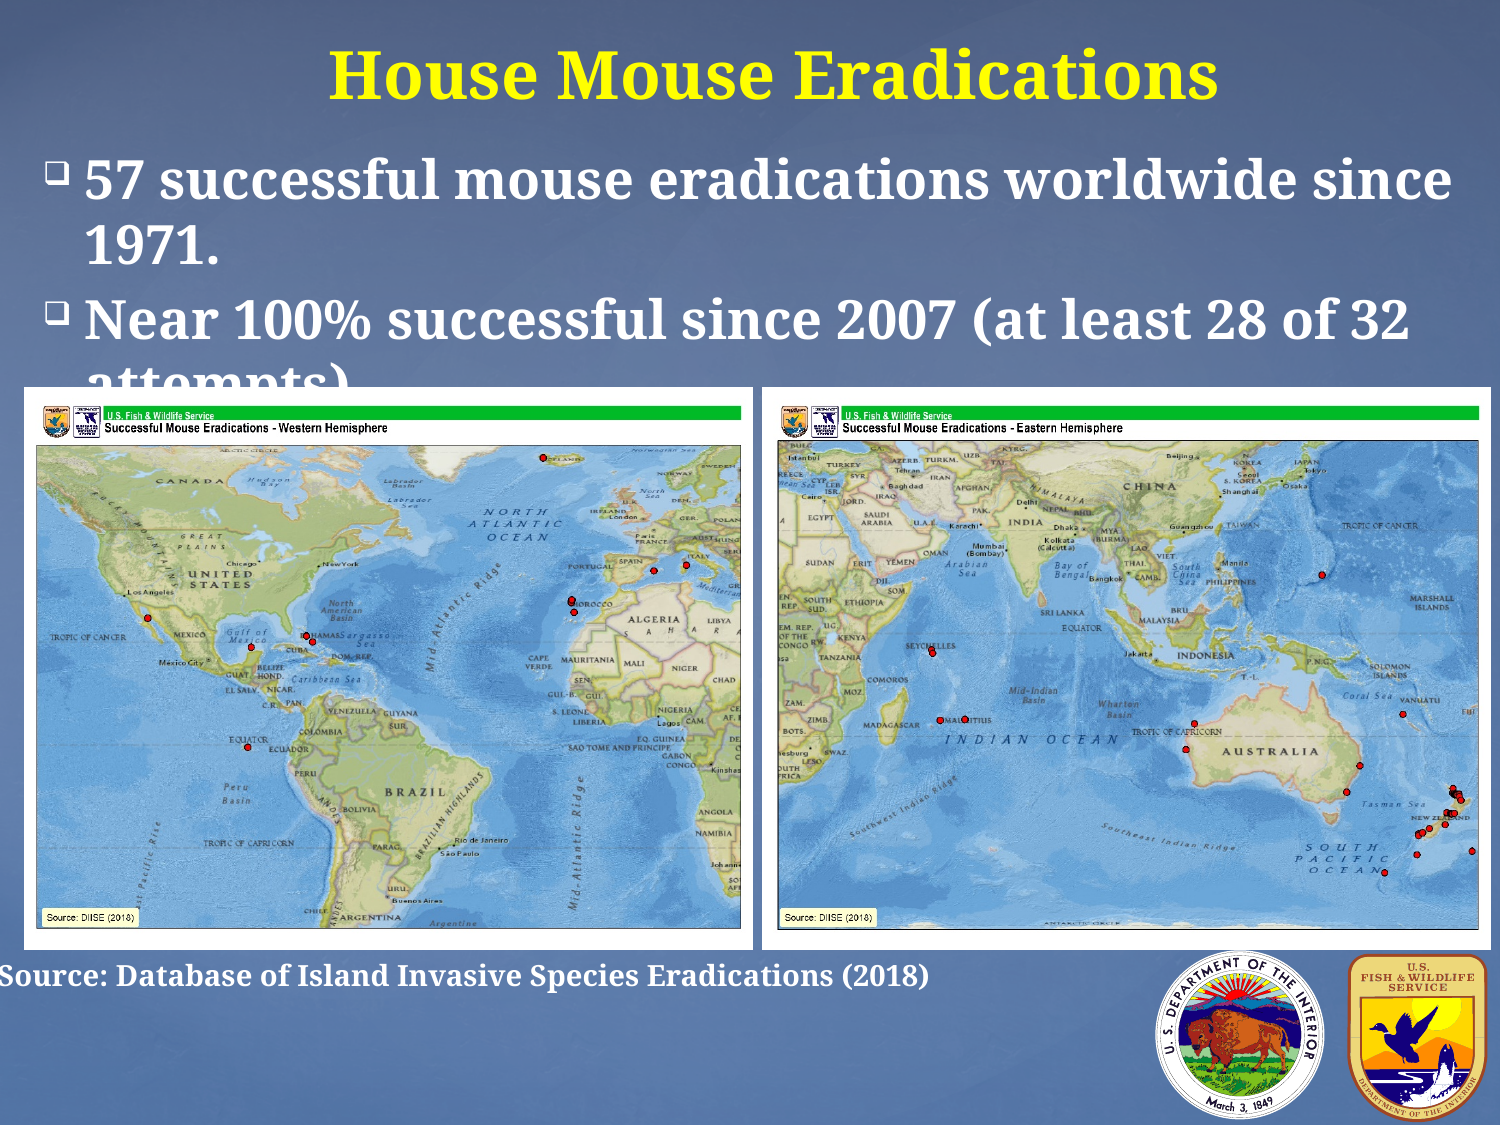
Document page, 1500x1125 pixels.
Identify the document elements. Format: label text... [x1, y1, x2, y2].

list 57 successful mouse eradications worldwide since 1971. Near 100% successful since 2007 (at least 28 of 32 attempts) [24, 137, 1491, 385]
text_box Source: Database of Island Invasive Species Eradications (2018) [0, 949, 946, 1000]
text_box House Mouse Eradications [99, 24, 1450, 137]
picture [761, 386, 1491, 951]
picture [24, 386, 754, 951]
